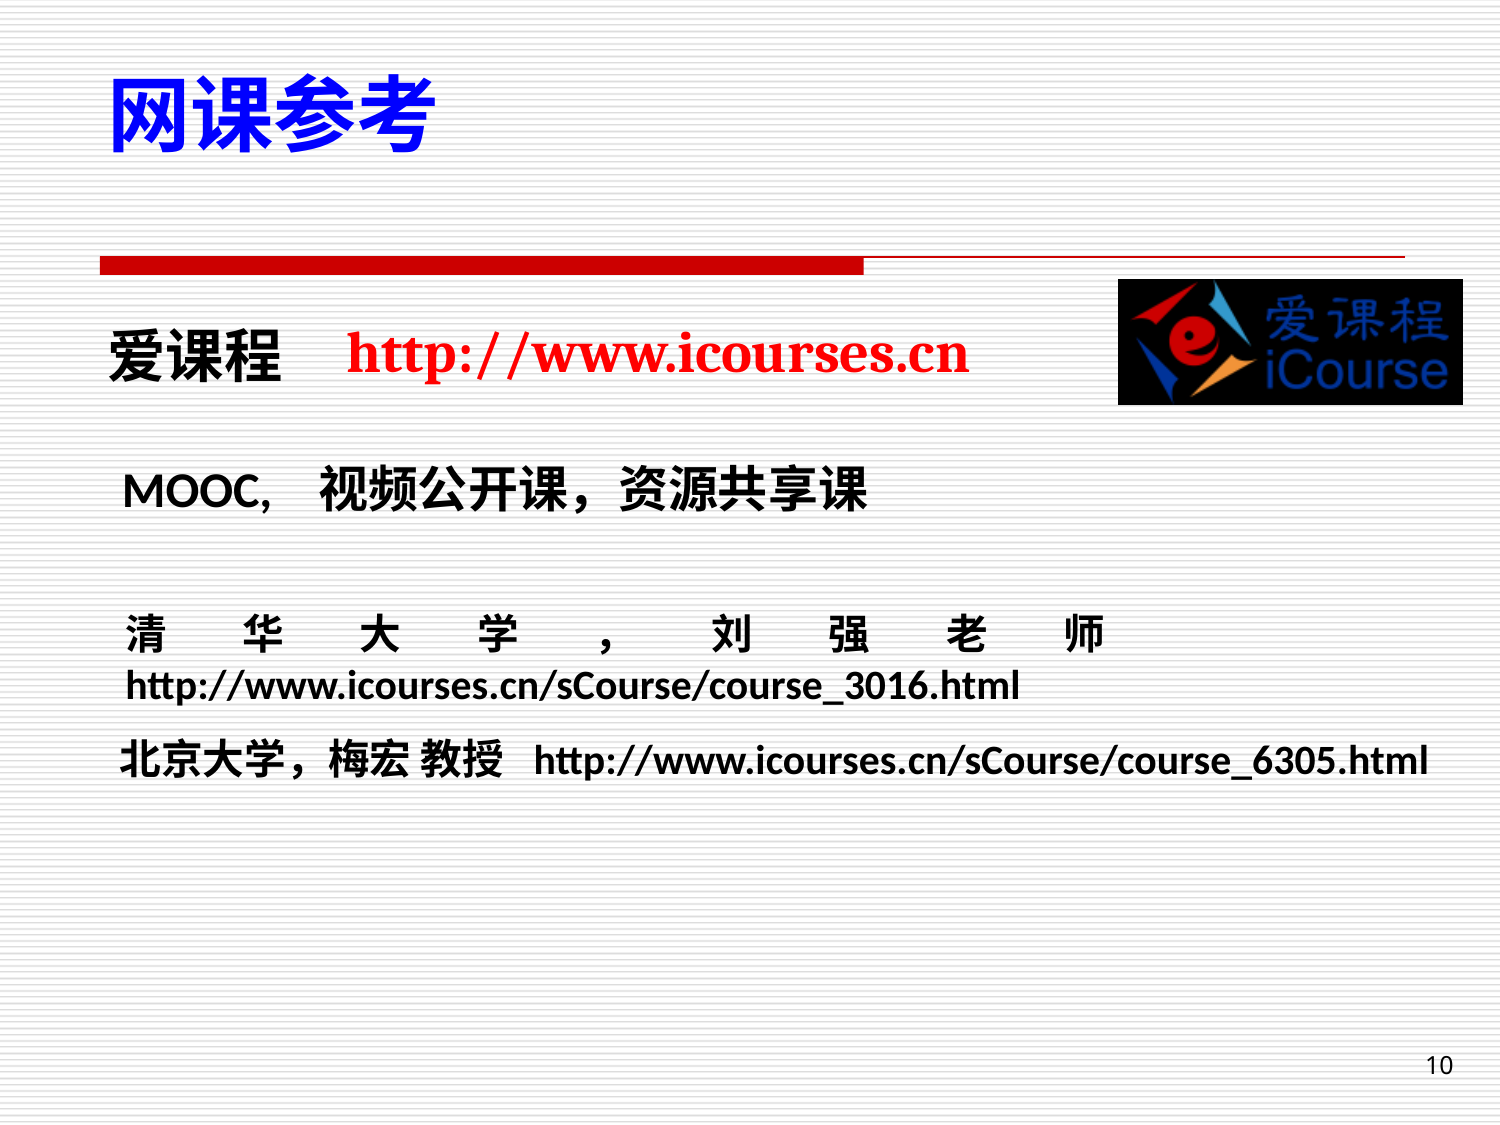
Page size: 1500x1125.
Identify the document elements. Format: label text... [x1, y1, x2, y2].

slide_number 10 [1143, 1041, 1469, 1121]
text_box MOOC, 视频公开课，资源共享课 [107, 450, 883, 525]
text_box http://www.icourses.cn [331, 306, 999, 392]
text_box 网课参考 [92, 55, 1090, 170]
picture [0, 0, 1500, 1125]
text_box 爱课程 [93, 311, 298, 397]
text_box 清华大学，刘强老师 http://www.icourses.cn/sCourse/course_3016.html [110, 600, 1460, 665]
text_box 北京大学，梅宏 教授 http://www.icourses.cn/sCourse/course_6305.html [104, 725, 1445, 791]
